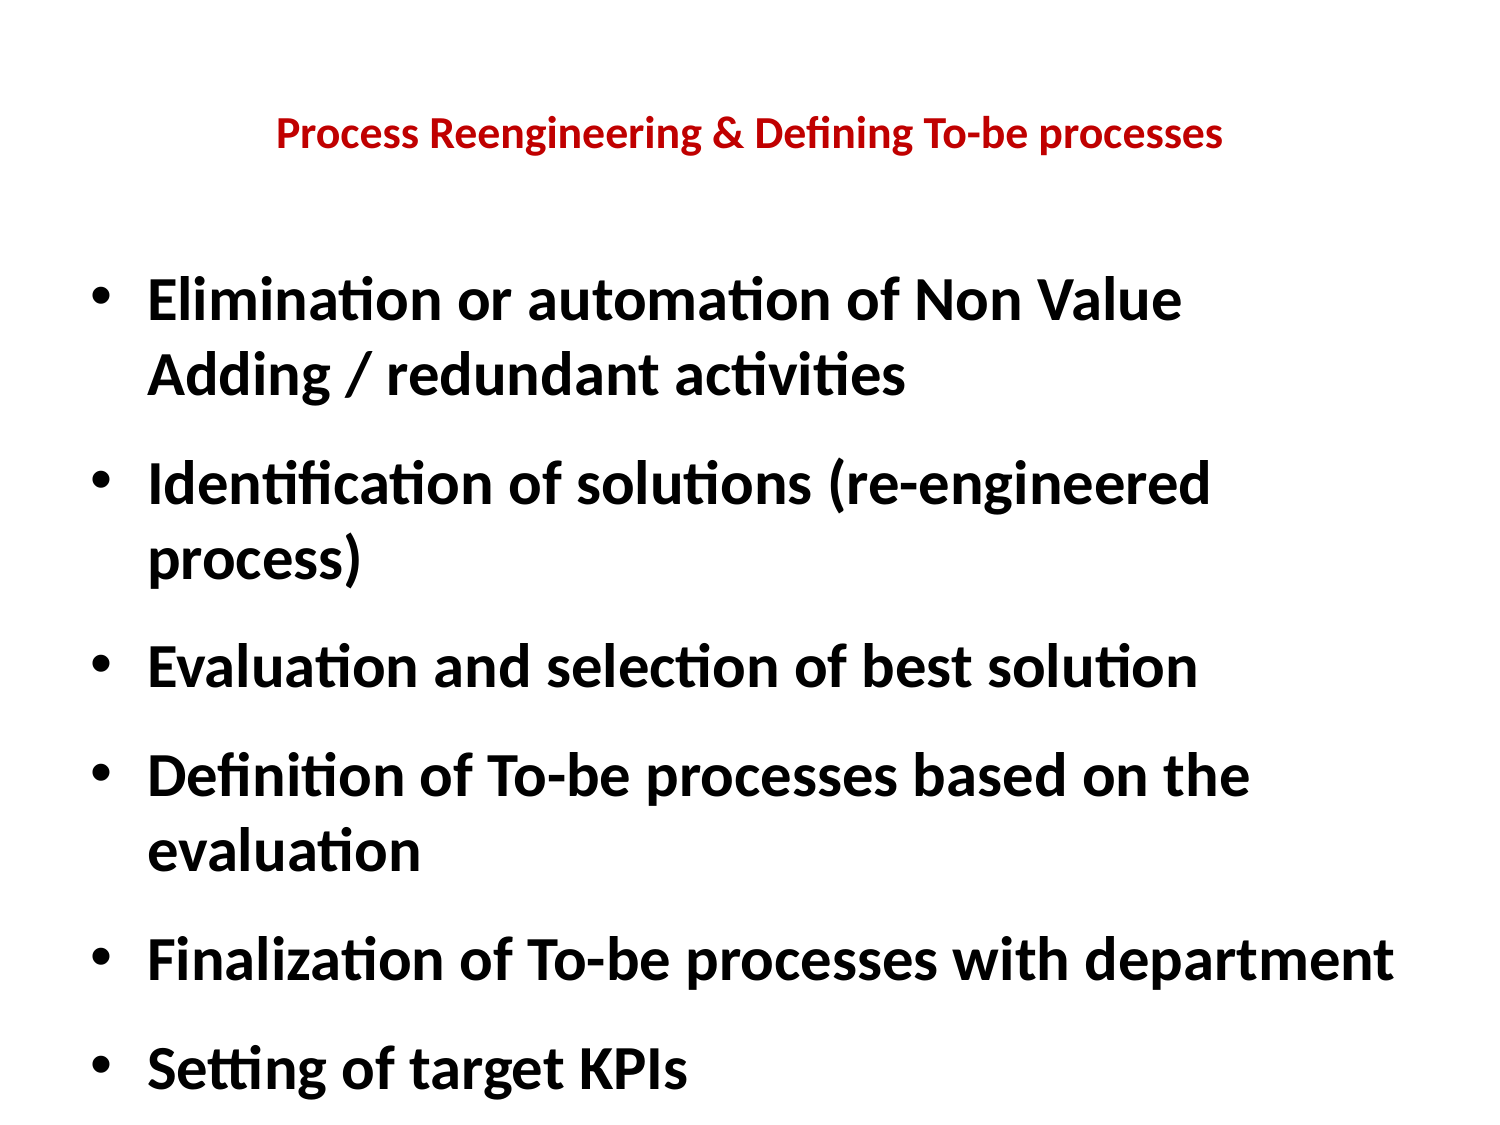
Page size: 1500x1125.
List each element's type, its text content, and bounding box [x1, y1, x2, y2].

list Elimination or automation of Non Value Adding / redundant activities Identification of solutions (re-engineered process) Evaluation and selection of best solution Definition of To-be processes based on the evaluation Finalization of To-be processes with department Setting of target KPIs [75, 249, 1425, 1125]
title Process Reengineering & Defining To-be processes [75, 45, 1425, 233]
